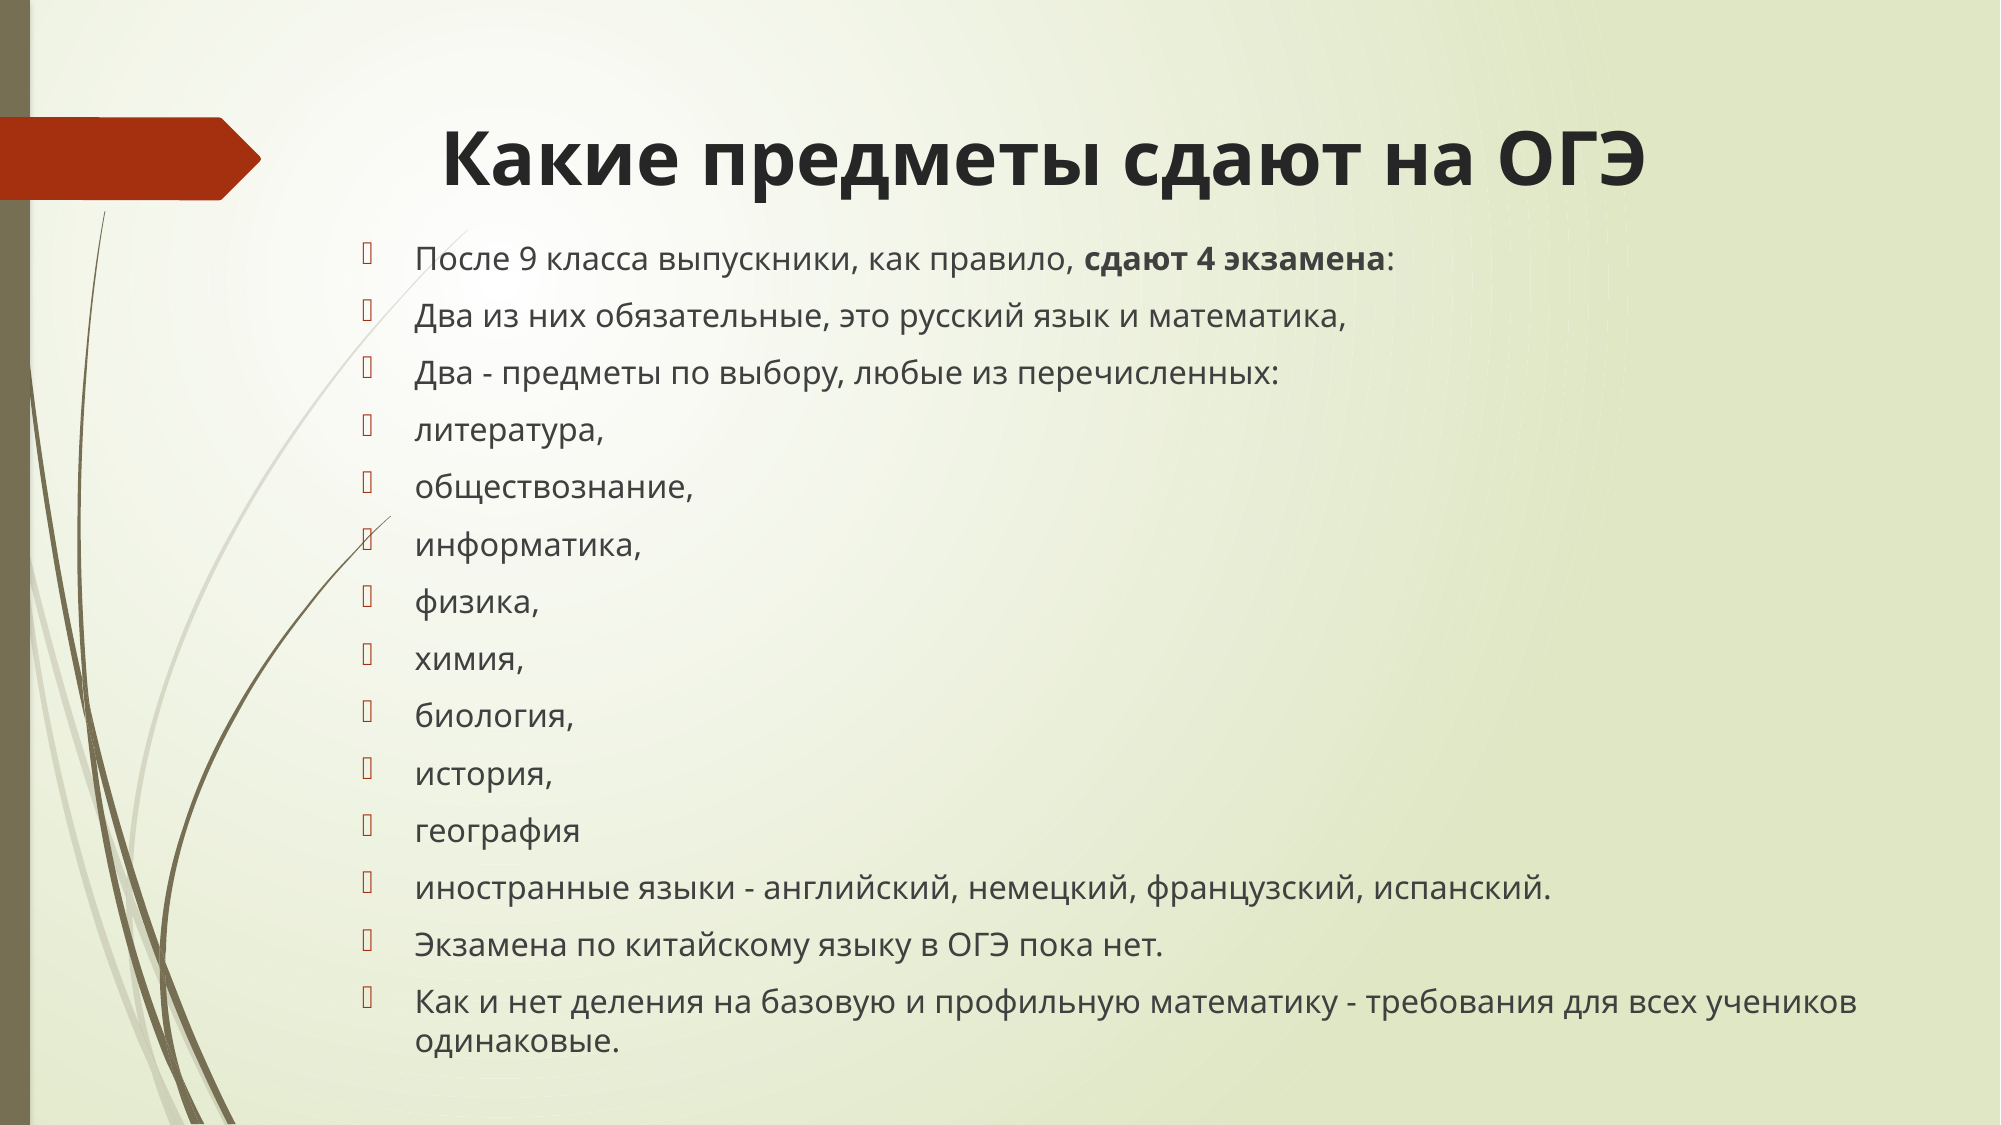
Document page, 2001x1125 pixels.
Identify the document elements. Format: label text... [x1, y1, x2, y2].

list После 9 класса выпускники, как правило, сдают 4 экзамена: Два из них обязательные, это русский язык и математика, Два - предметы по выбору, любые из перечисленных: литература, обществознание, информатика, физика, химия, биология, история, география иностранные языки - английский, немецкий, французский, испанский. Экзамена по китайскому языку в ОГЭ пока нет. Как и нет деления на базовую и профильную математику - требования для всех учеников одинаковые. [346, 229, 1958, 1074]
title Какие предметы сдают на ОГЭ [425, 102, 1888, 229]
